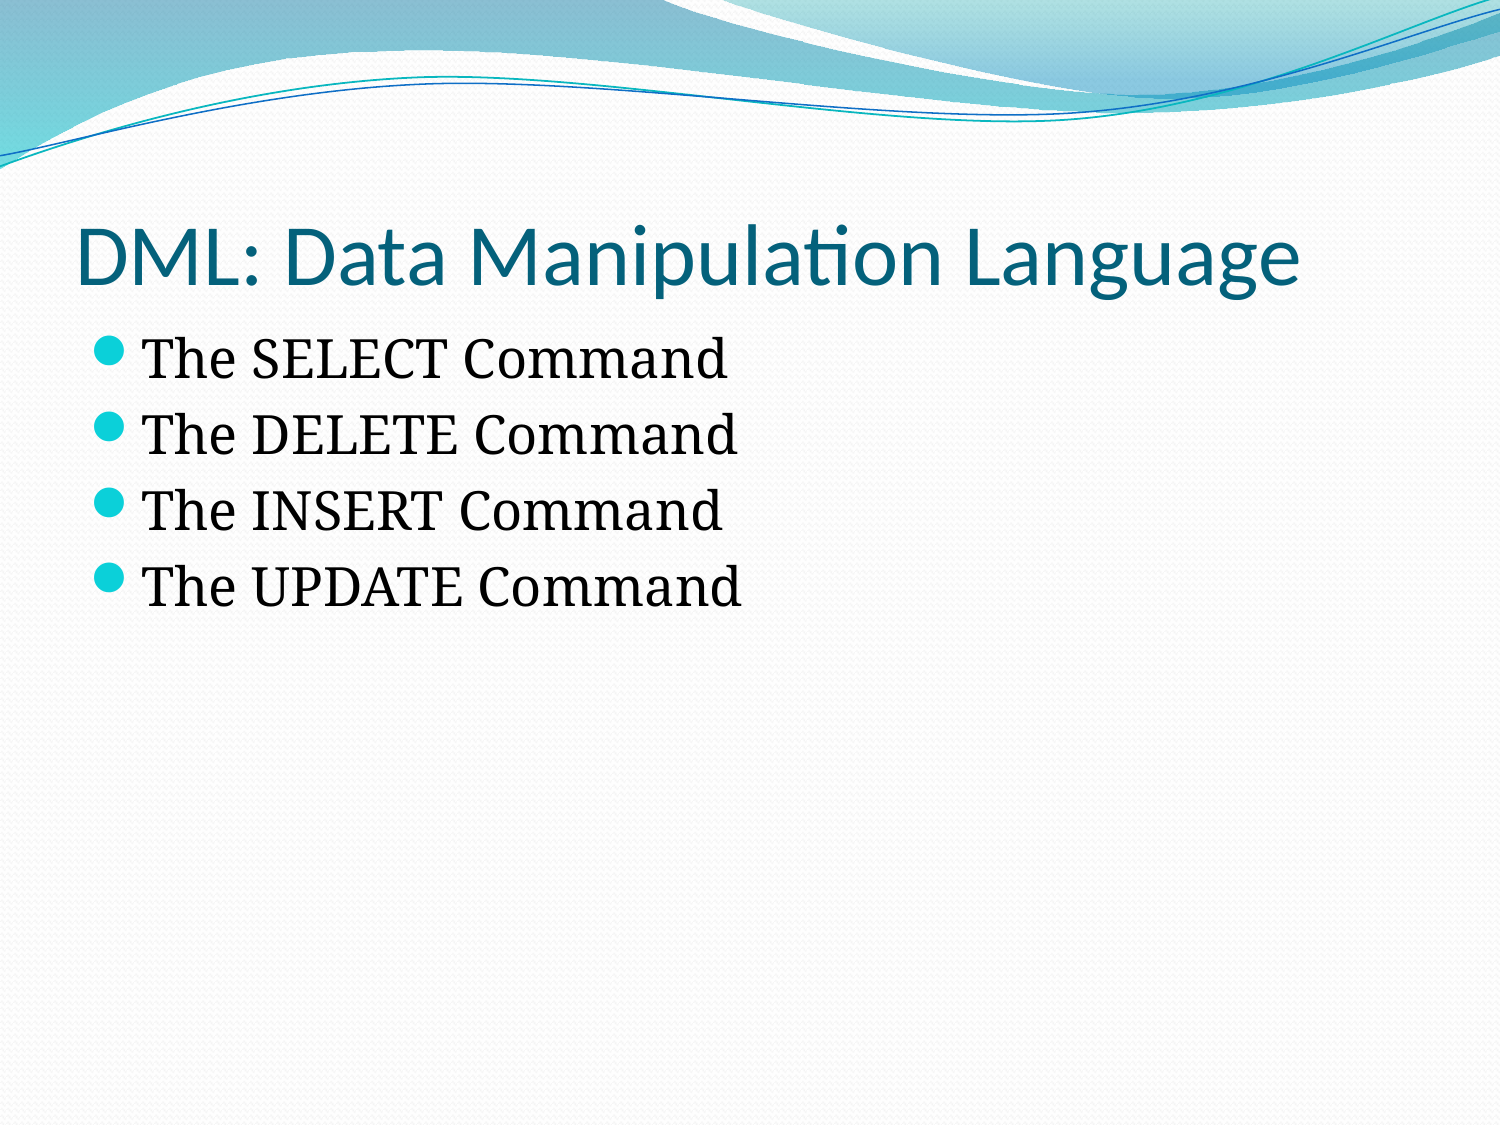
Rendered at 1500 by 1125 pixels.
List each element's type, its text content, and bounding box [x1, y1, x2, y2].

title DML: Data Manipulation Language [75, 115, 1425, 303]
list The SELECT Command The DELETE Command The INSERT Command The UPDATE Command [75, 317, 1425, 1038]
